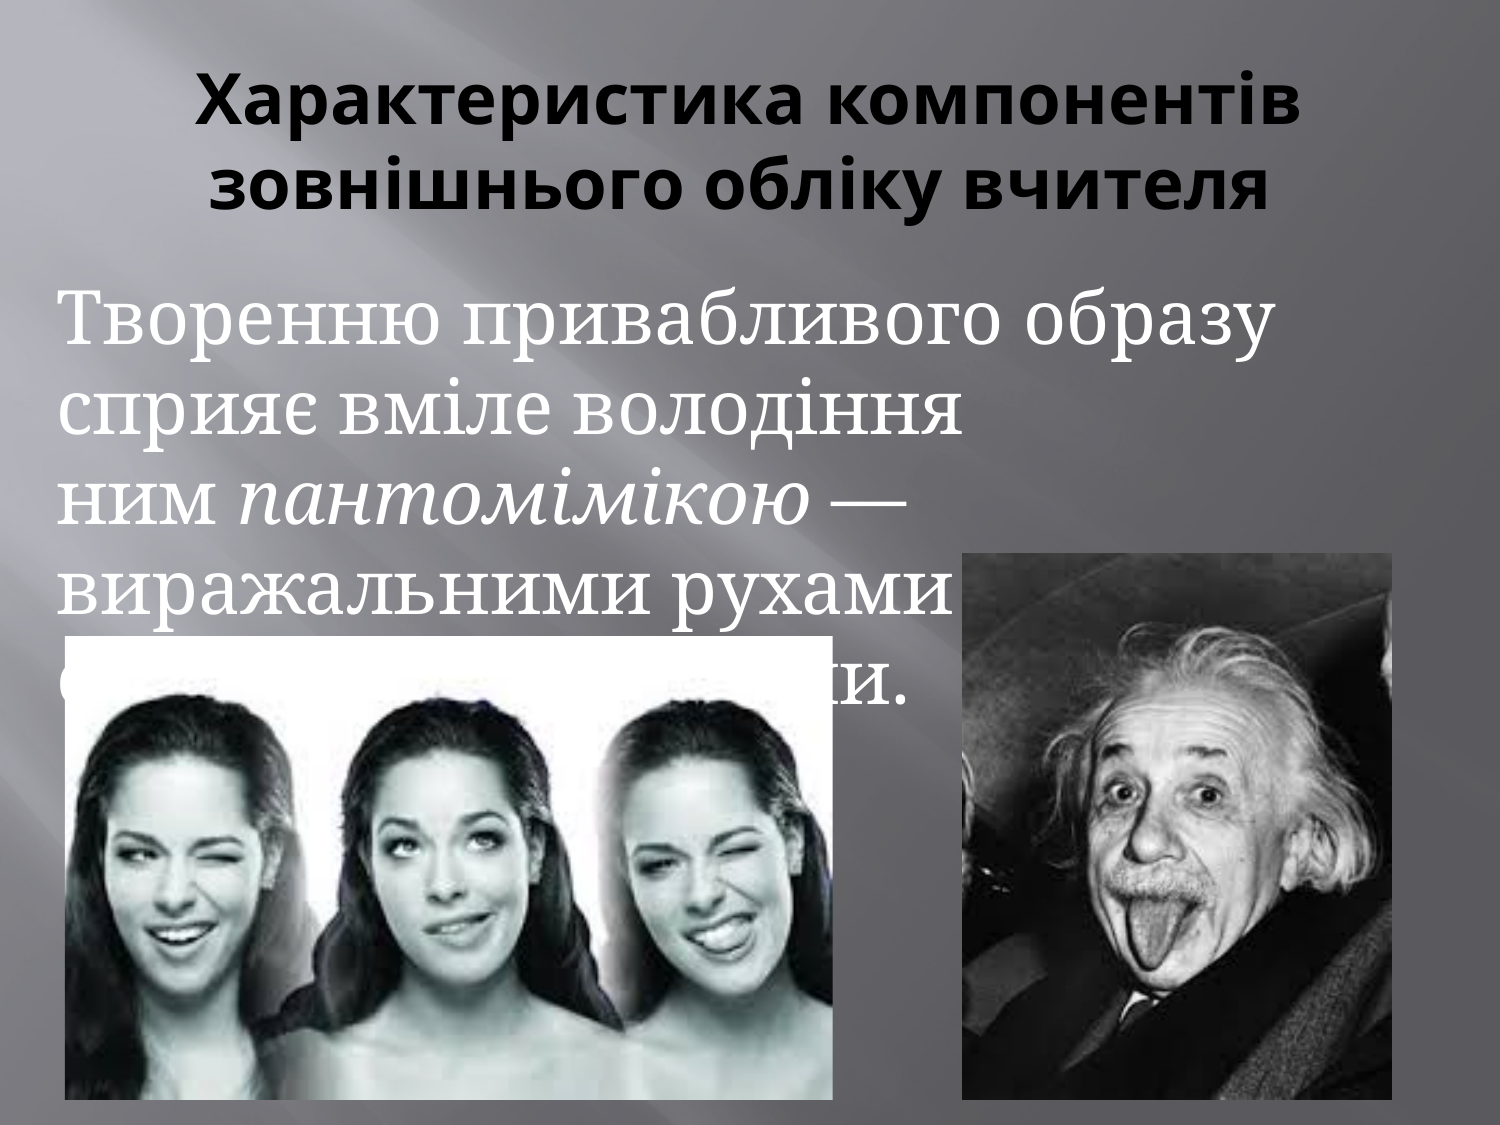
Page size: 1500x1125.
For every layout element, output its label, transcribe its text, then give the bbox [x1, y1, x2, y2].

picture [962, 553, 1392, 1100]
title Характеристика компонентів зовнішнього обліку вчителя [75, 45, 1425, 233]
list Творенню привабливого образу сприяє вміле володіння ним пантомімікою — виражальними рухами тіла або окремої його частини. [41, 262, 1459, 1005]
picture [64, 636, 833, 1100]
